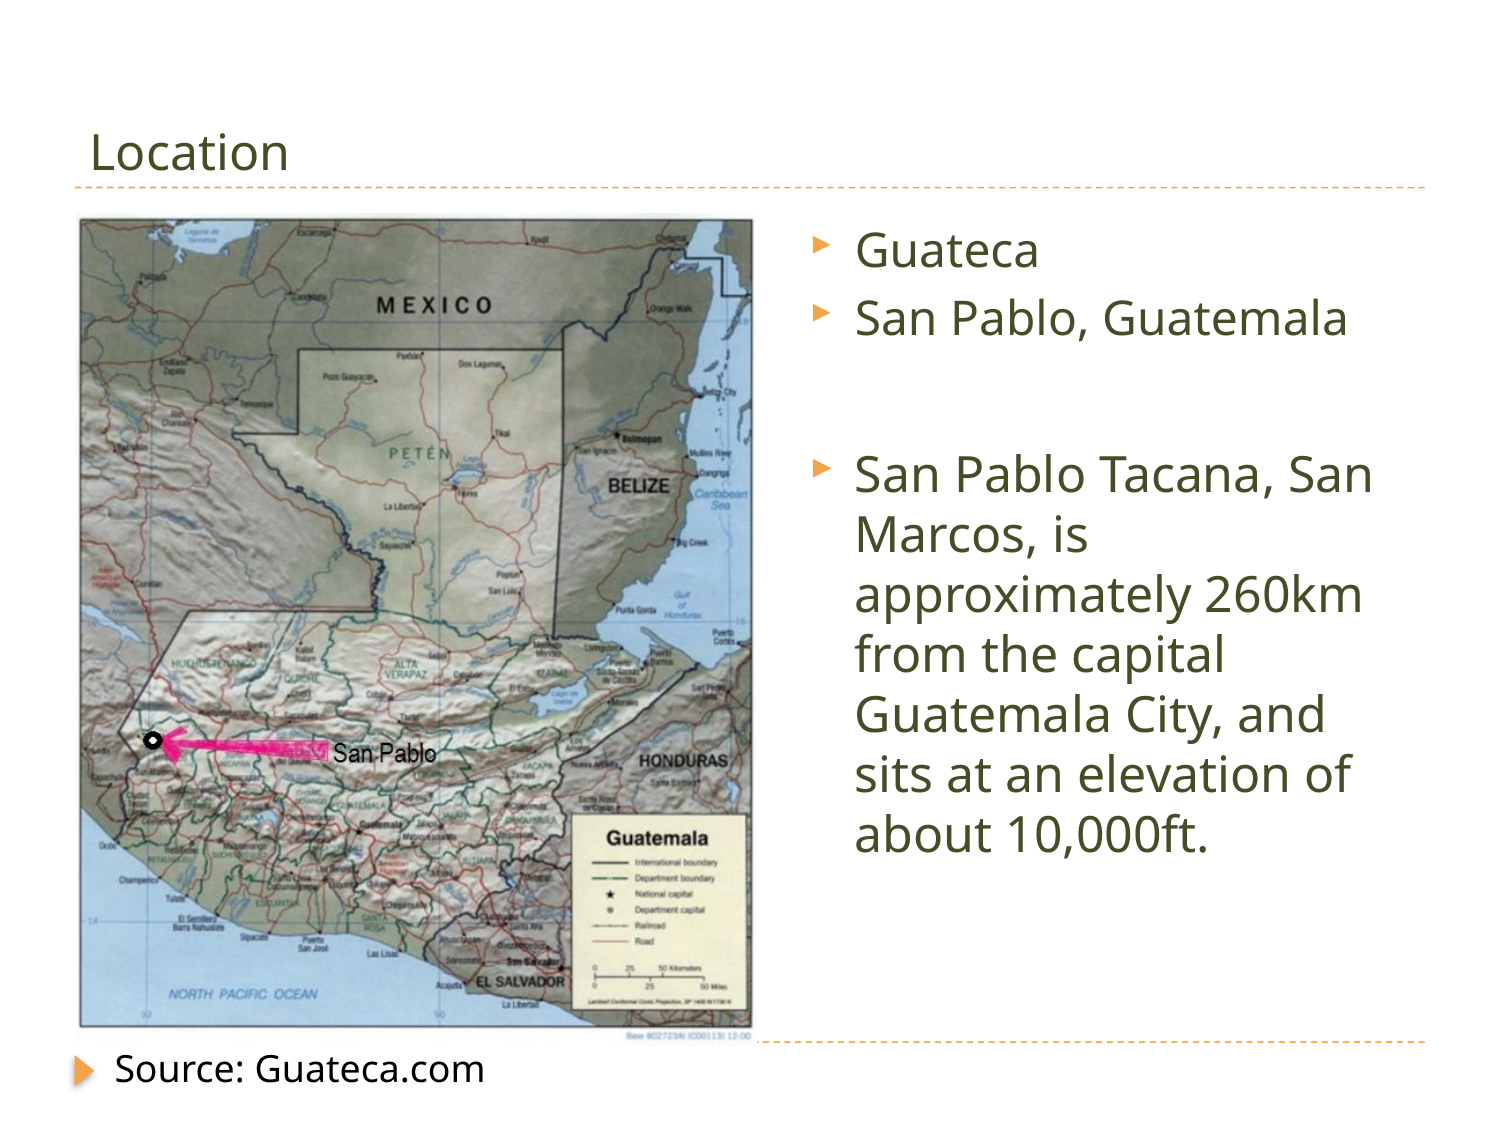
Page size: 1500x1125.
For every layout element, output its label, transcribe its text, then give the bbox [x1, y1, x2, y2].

list Guateca San Pablo, Guatemala San Pablo Tacana, San Marcos, is approximately 260km from the capital Guatemala City, and sits at an elevation of about 10,000ft. [757, 212, 1413, 1023]
picture [74, 212, 757, 1047]
text_box Source: Guateca.com [99, 1037, 1388, 1098]
title Location [75, 37, 1425, 188]
